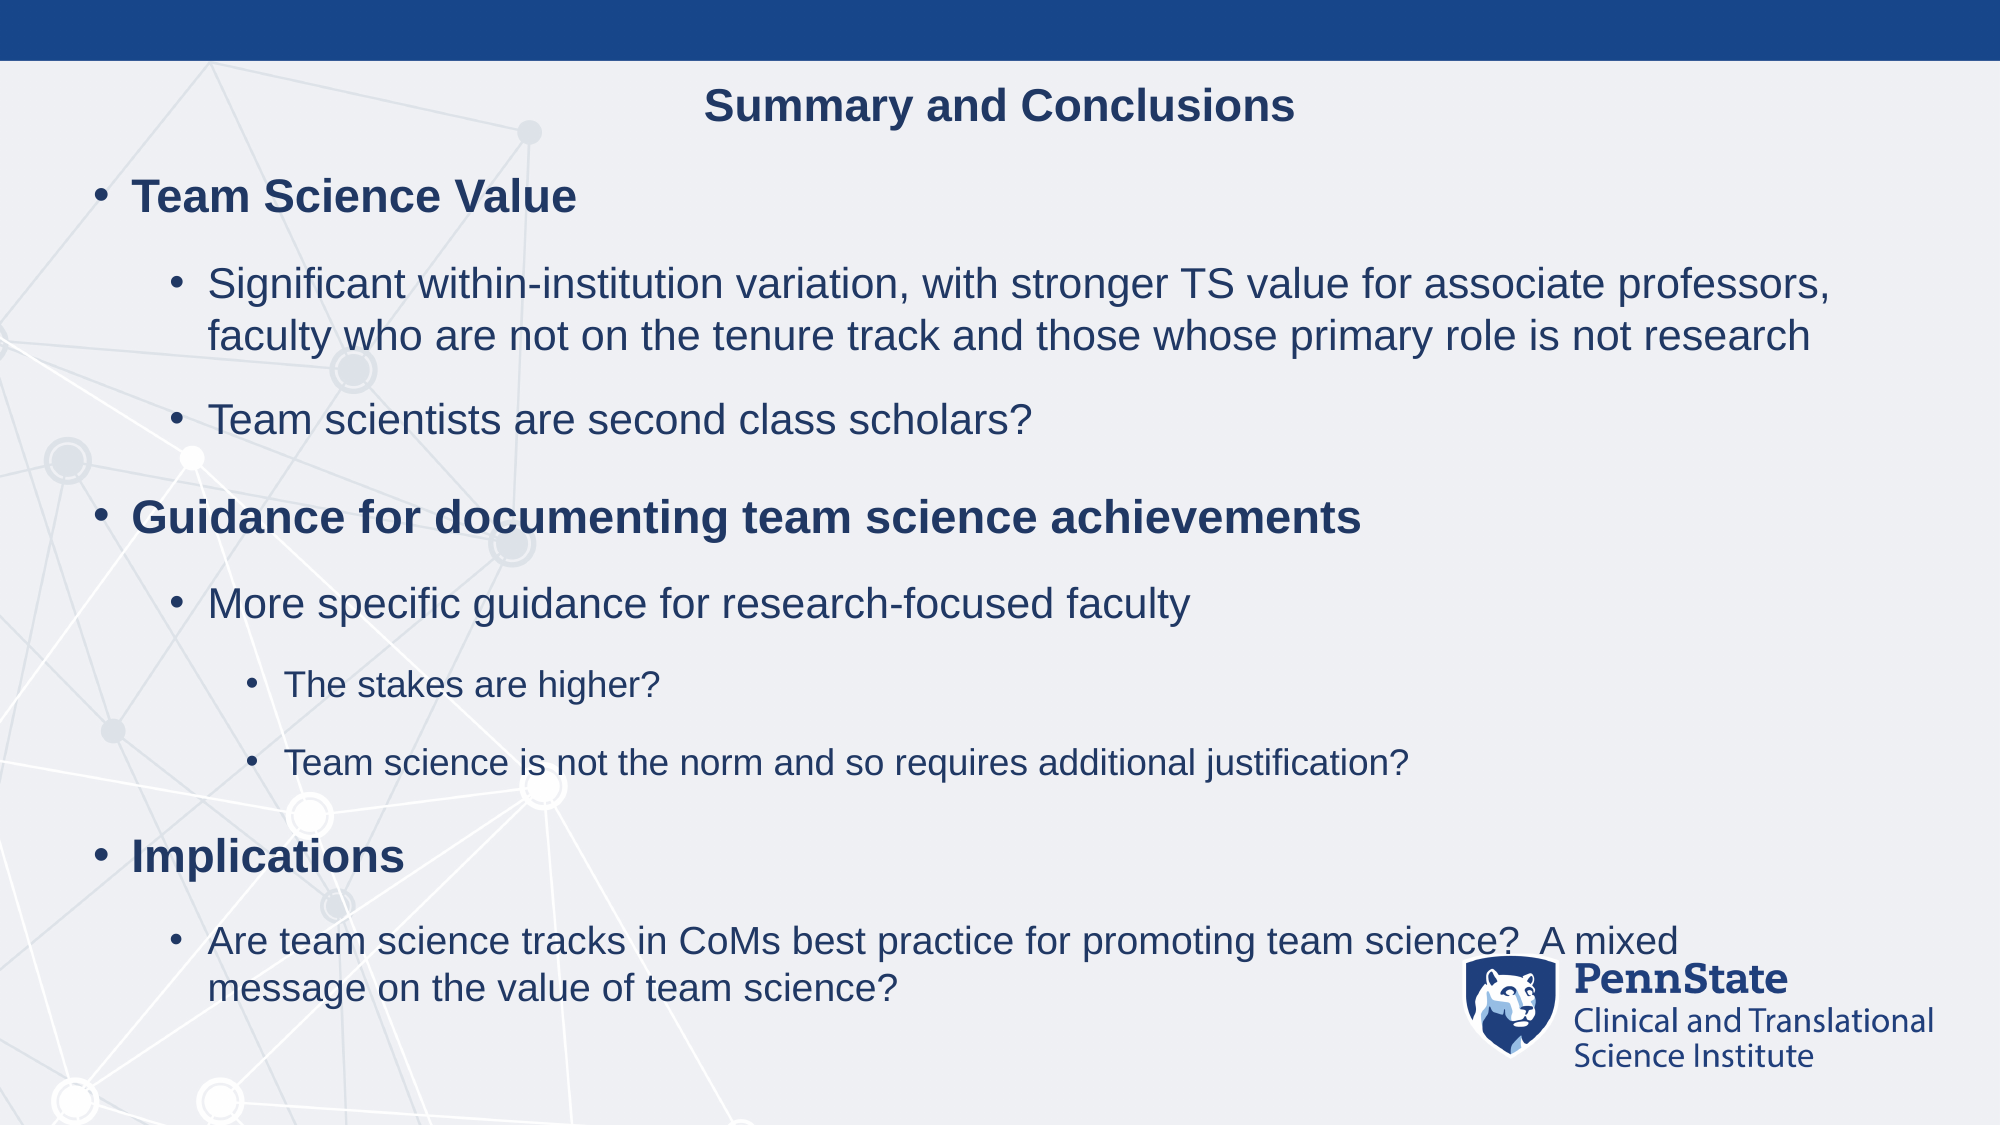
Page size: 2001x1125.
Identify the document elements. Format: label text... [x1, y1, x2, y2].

picture [0, 0, 2000, 1125]
title Summary and Conclusions [137, 68, 1863, 139]
list Team Science Value Significant within-institution variation, with stronger TS value for associate professors, faculty who are not on the tenure track and those whose primary role is not research Team scientists are second class scholars? Guidance for documenting team science achievements More specific guidance for research-focused faculty The stakes are higher? Team science is not the norm and so requires additional justification? Implications Are team science tracks in CoMs best practice for promoting team science? A mixed message on the value of team science? [78, 158, 1863, 1022]
